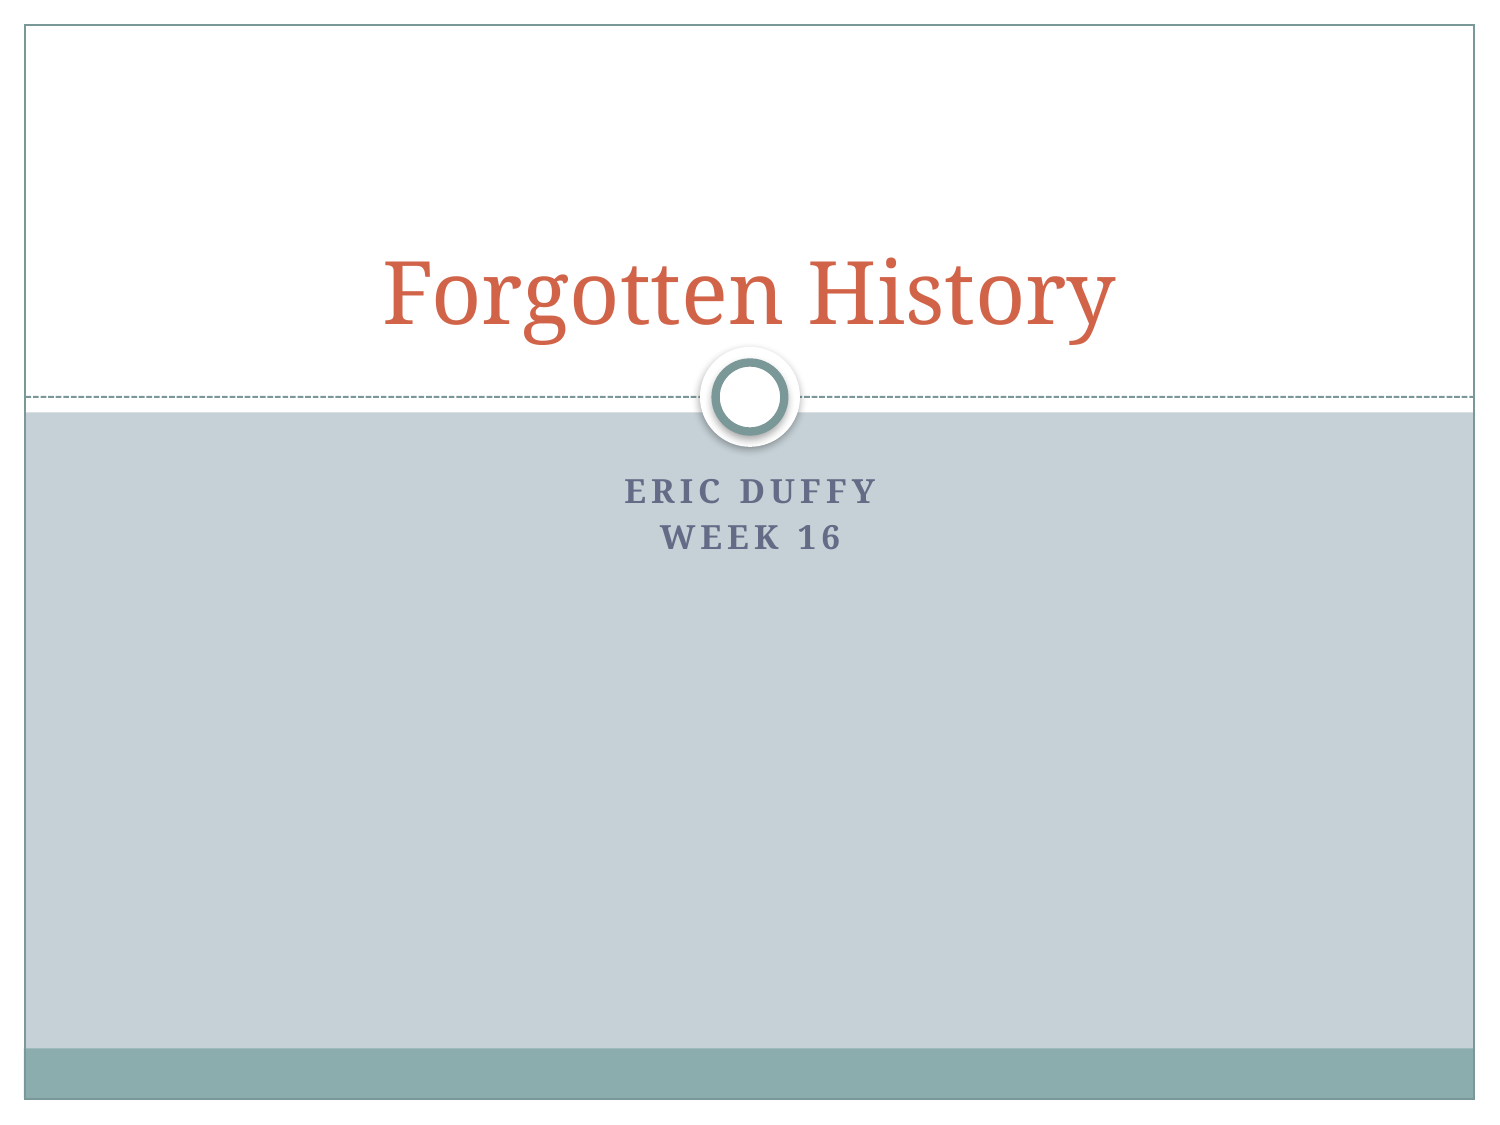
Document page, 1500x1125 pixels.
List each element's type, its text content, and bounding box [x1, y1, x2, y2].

title Forgotten History [112, 62, 1388, 350]
subtitle Eric Duffy Week 16 [225, 462, 1275, 750]
